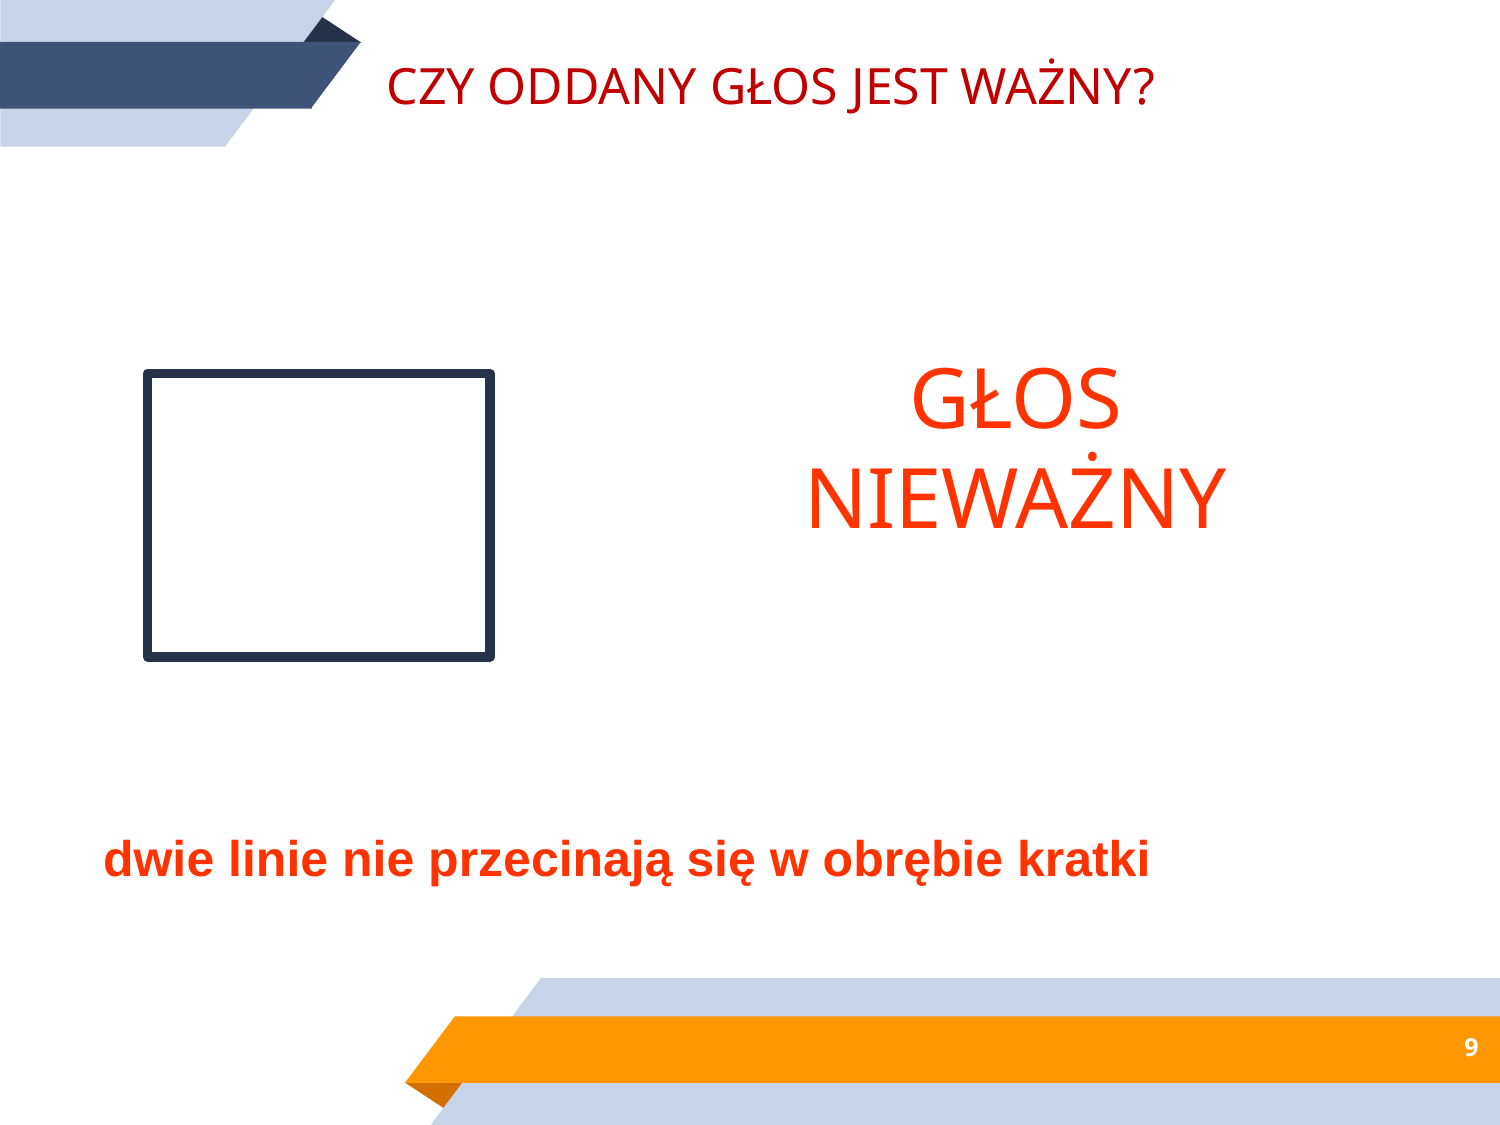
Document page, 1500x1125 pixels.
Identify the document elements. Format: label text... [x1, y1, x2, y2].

text_box GŁOS NIEWAŻNY [714, 337, 1317, 553]
text_box CZY ODDANY GŁOS JEST WAŻNY? [371, 47, 1388, 122]
slide_number 9 [1249, 1014, 1494, 1084]
text_box dwie linie nie przecinają się w obrębie kratki [88, 819, 1471, 895]
text_box [146, 371, 492, 659]
